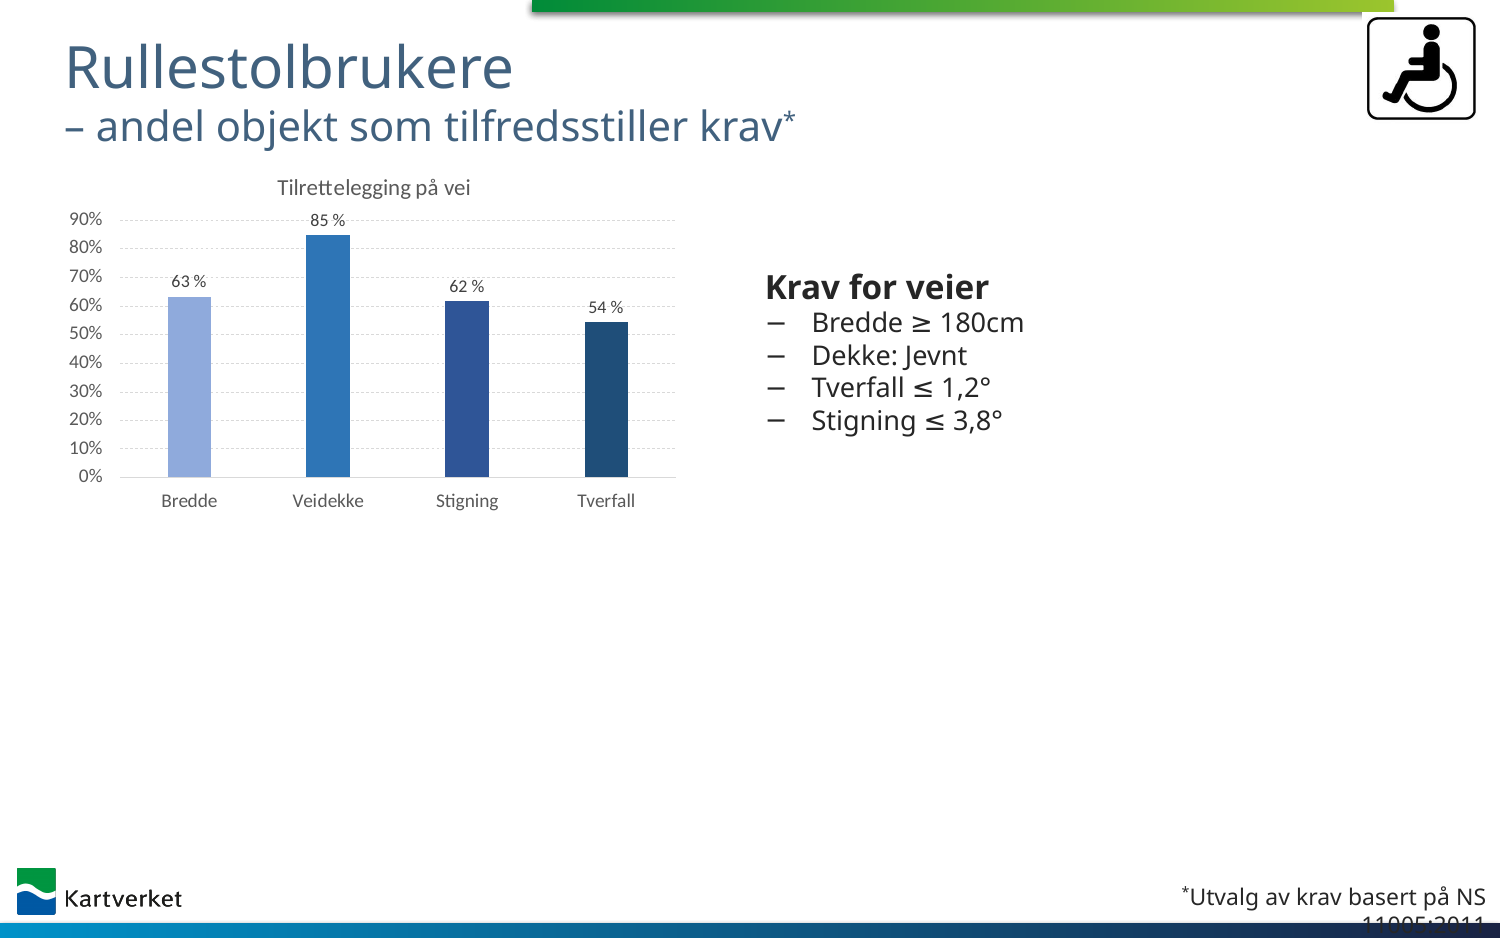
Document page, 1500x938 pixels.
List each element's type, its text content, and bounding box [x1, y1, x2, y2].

text_box Krav for veier Bredde ≥ 180cm Dekke: Jevnt Tverfall ≤ 1,2° Stigning ≤ 3,8° [750, 258, 1234, 444]
picture [62, 166, 687, 519]
picture [1362, 12, 1481, 126]
text_box *Utvalg av krav basert på NS 11005:2011 [1068, 873, 1500, 938]
text_box Rullestolbrukere – andel objekt som tilfredsstiller krav* [49, 25, 1431, 158]
